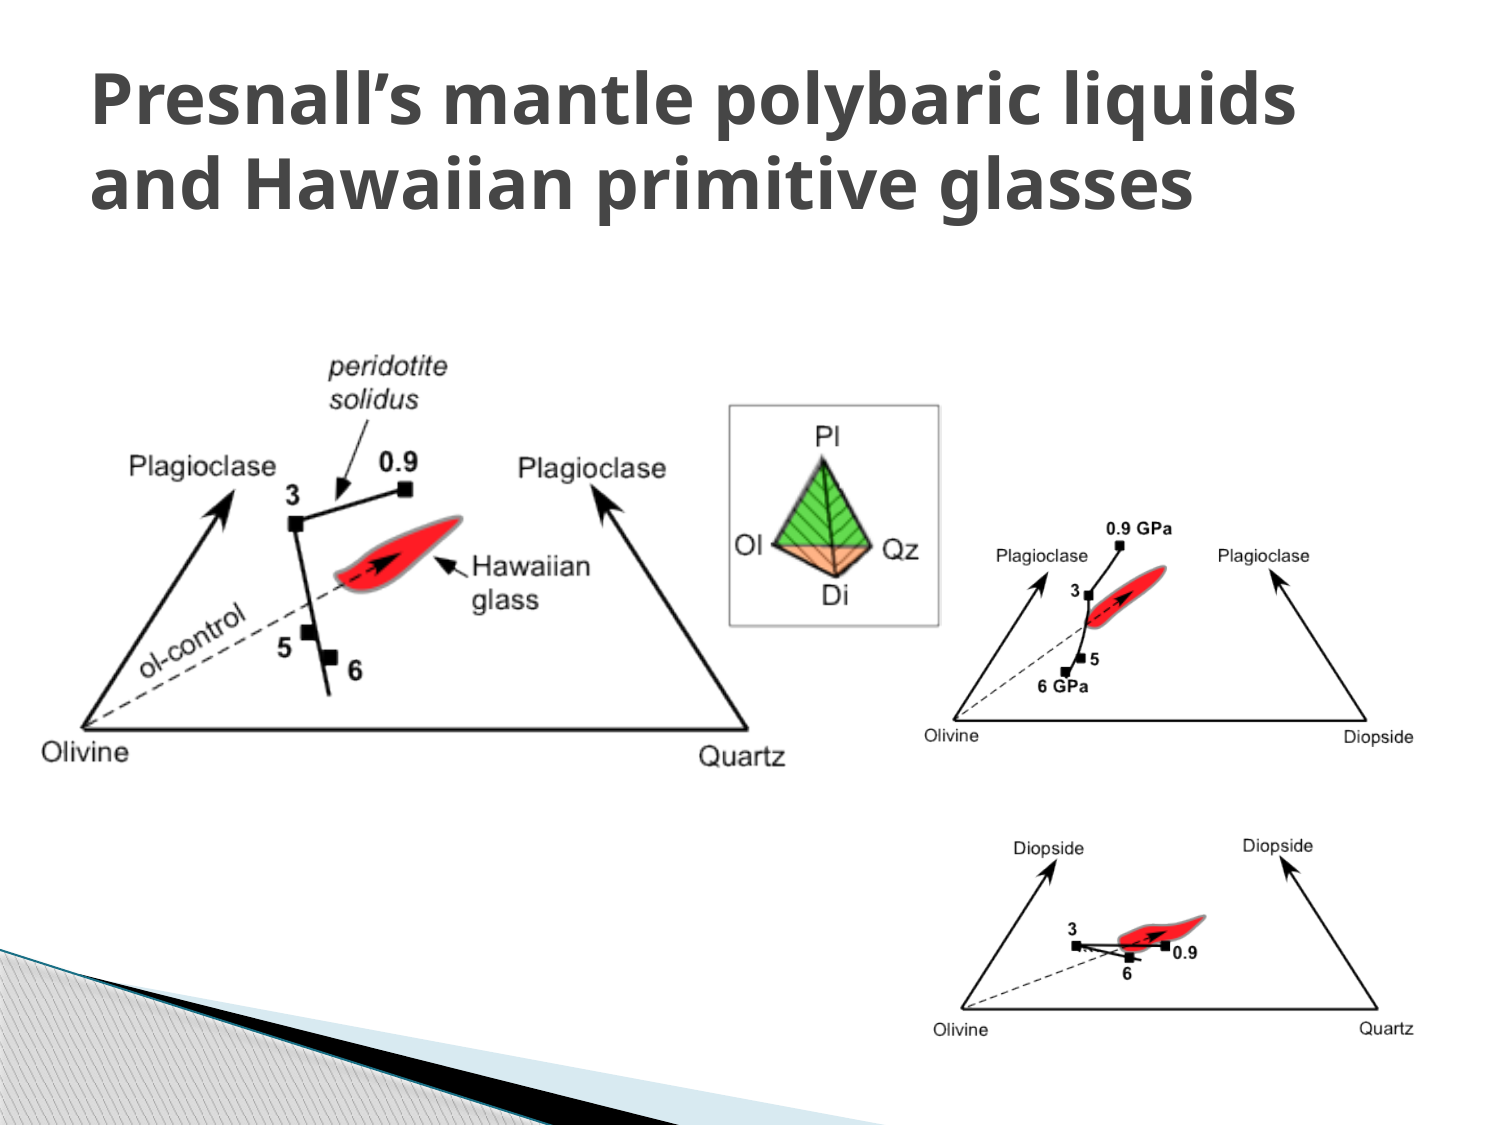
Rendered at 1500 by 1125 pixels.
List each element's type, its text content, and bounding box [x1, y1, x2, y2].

picture [932, 835, 1417, 1041]
picture [41, 349, 1417, 776]
title Presnall’s mantle polybaric liquids and Hawaiian primitive glasses [75, 45, 1425, 233]
